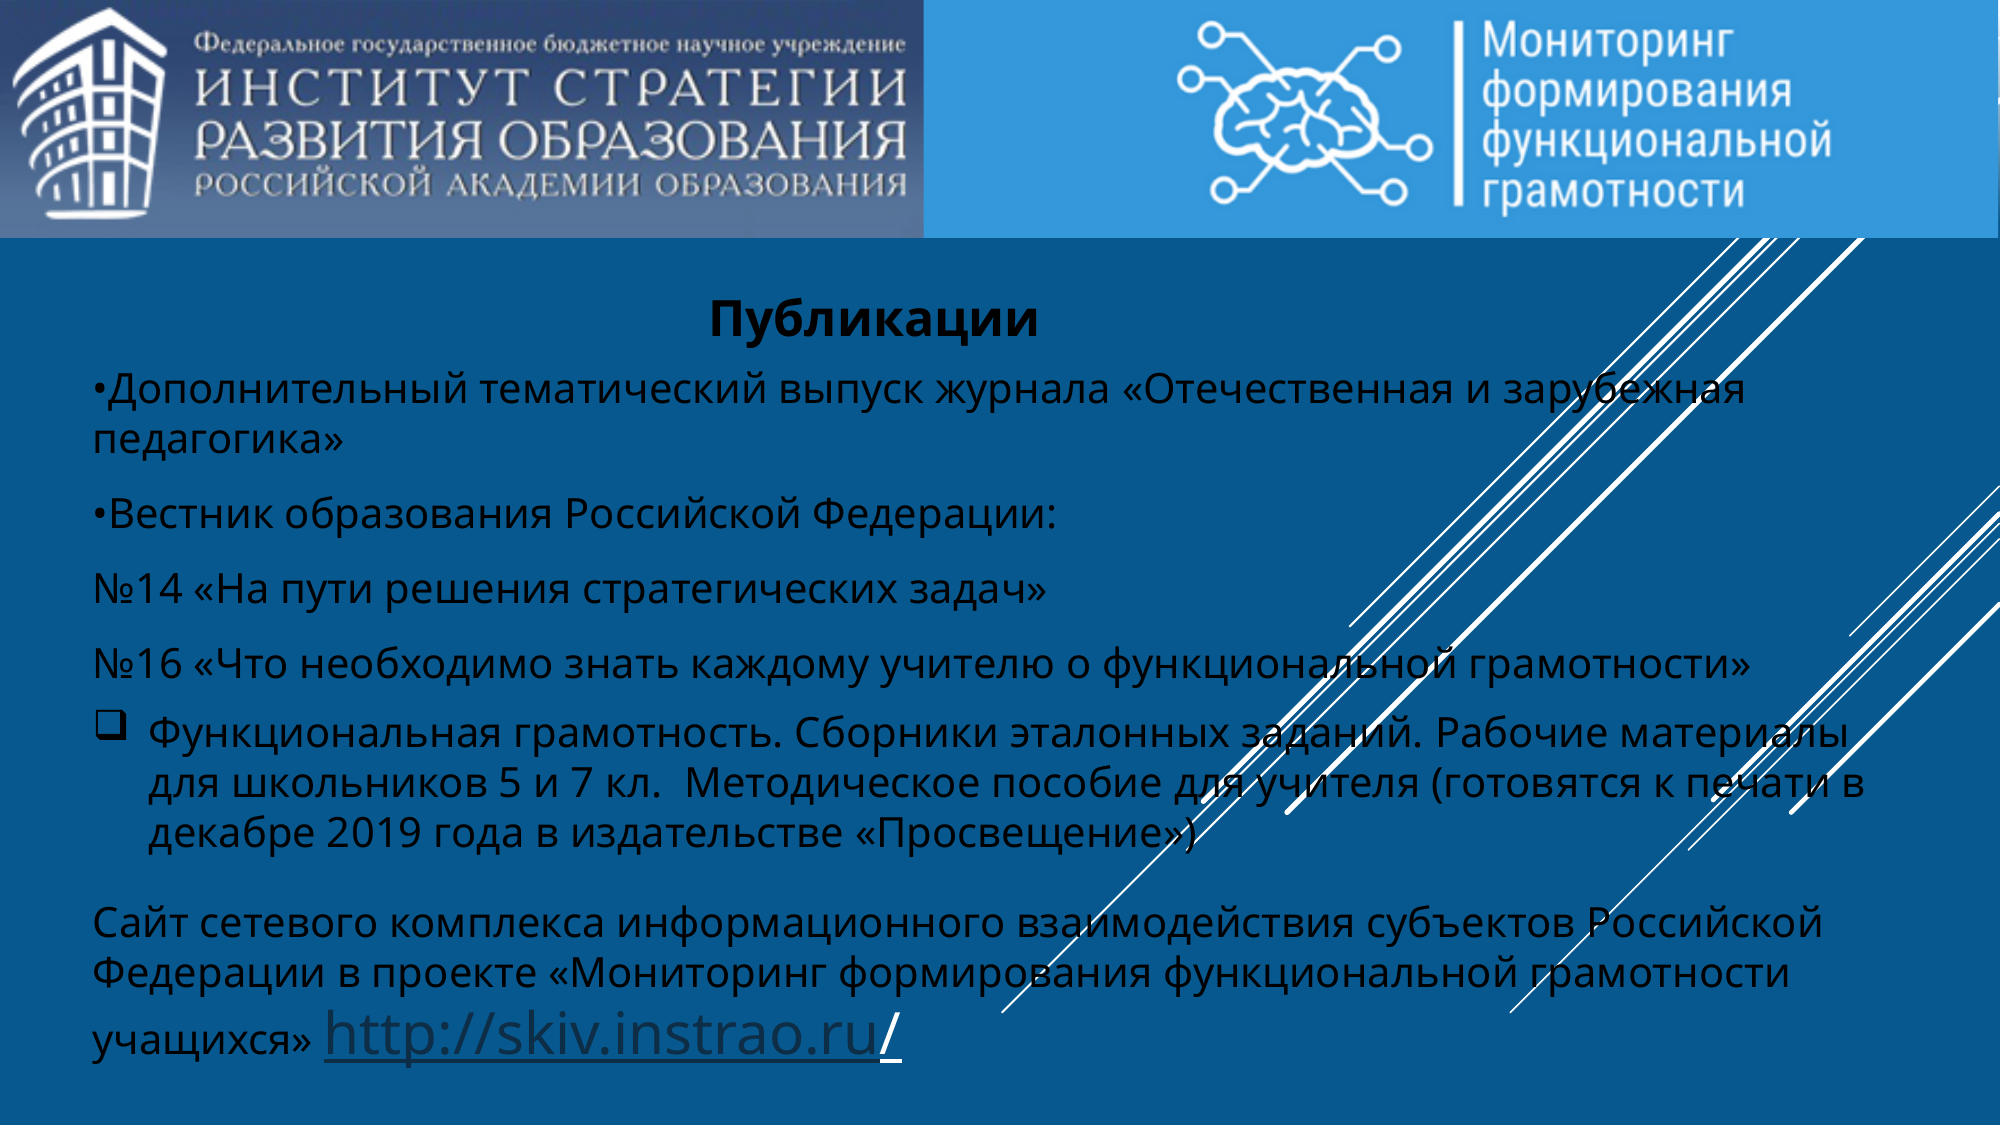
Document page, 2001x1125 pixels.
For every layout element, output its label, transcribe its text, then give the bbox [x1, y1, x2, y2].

picture [0, 0, 1999, 238]
text_box Публикации [693, 278, 1056, 354]
text_box •Дополнительный тематический выпуск журнала «Отечественная и зарубежная педагогика» •Вестник образования Российской Федерации: №14 «На пути решения стратегических задач» №16 «Что необходимо знать каждому учителю о функциональной грамотности» [77, 354, 1939, 695]
text_box Сайт сетевого комплекса информационного взаимодействия субъектов Российской Федерации в проекте «Мониторинг формирования функциональной грамотности учащихся» http://skiv.instrao.ru/ [77, 888, 1939, 1083]
text_box Функциональная грамотность. Сборники эталонных заданий. Рабочие материалы для школьников 5 и 7 кл. Методическое пособие для учителя (готовятся к печати в декабре 2019 года в издательстве «Просвещение») [77, 697, 1939, 863]
